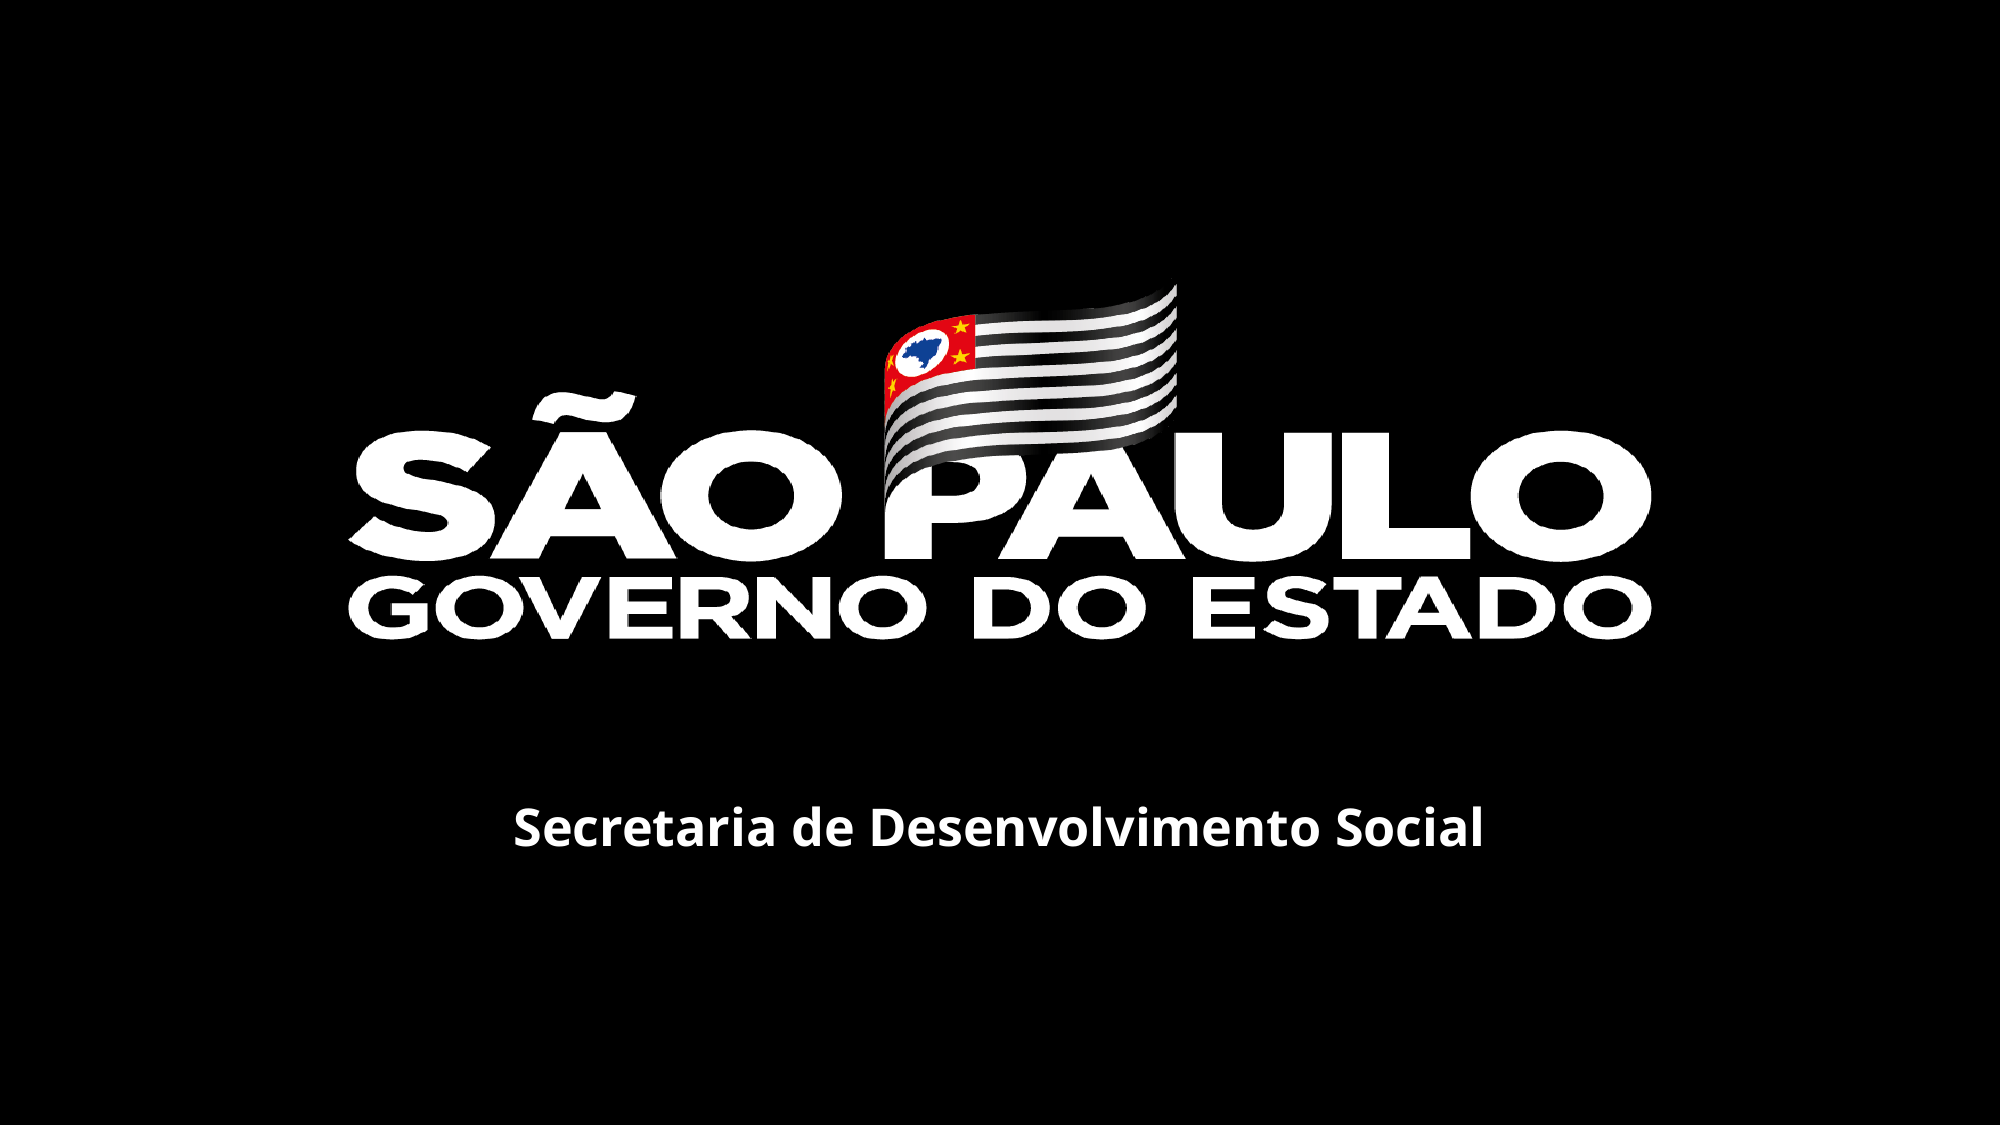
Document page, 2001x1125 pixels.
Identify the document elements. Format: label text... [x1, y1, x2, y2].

picture [322, 278, 1678, 646]
text_box Secretaria de Desenvolvimento Social [480, 786, 1520, 865]
